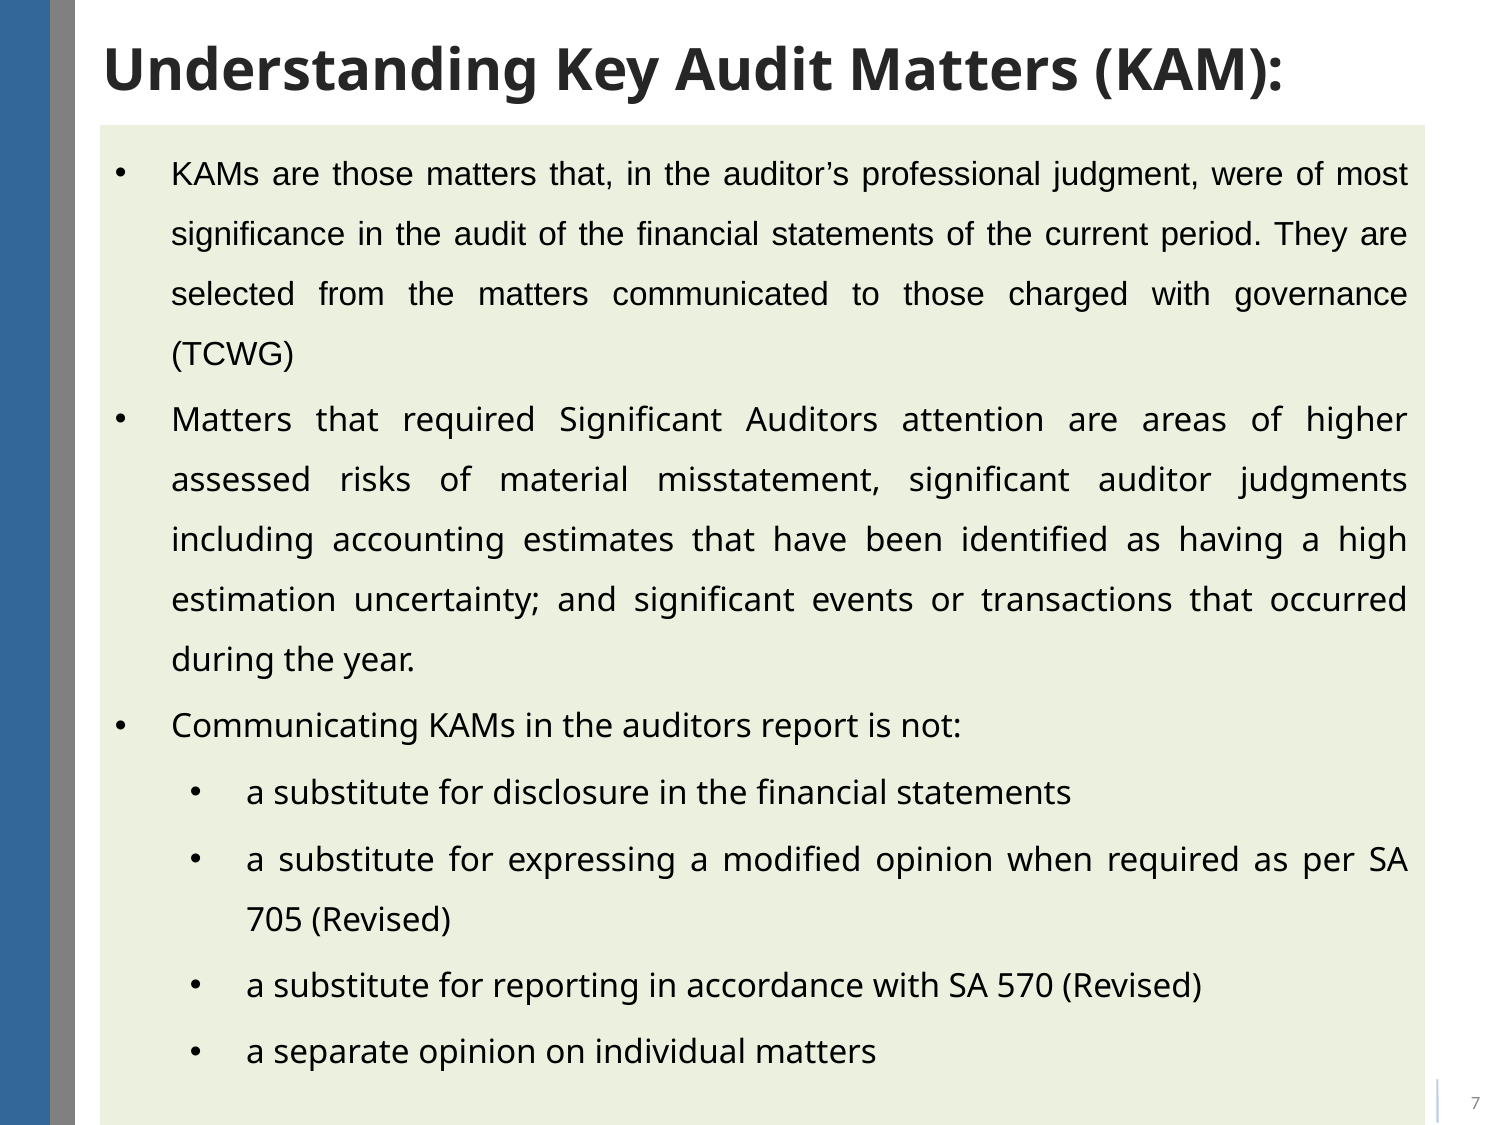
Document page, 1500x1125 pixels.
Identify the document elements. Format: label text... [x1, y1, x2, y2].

slide_number 7 [1437, 1079, 1496, 1125]
text_box KAMs are those matters that, in the auditor’s professional judgment, were of most significance in the audit of the financial statements of the current period. They are selected from the matters communicated to those charged with governance (TCWG) Matters that required Significant Auditors attention are areas of higher assessed risks of material misstatement, significant auditor judgments including accounting estimates that have been identified as having a high estimation uncertainty; and significant events or transactions that occurred during the year. Communicating KAMs in the auditors report is not: a substitute for disclosure in the financial statements a substitute for expressing a modified opinion when required as per SA 705 (Revised) a substitute for reporting in accordance with SA 570 (Revised) a separate opinion on individual matters [99, 125, 1425, 1125]
title Understanding Key Audit Matters (KAM): [87, 24, 1413, 143]
